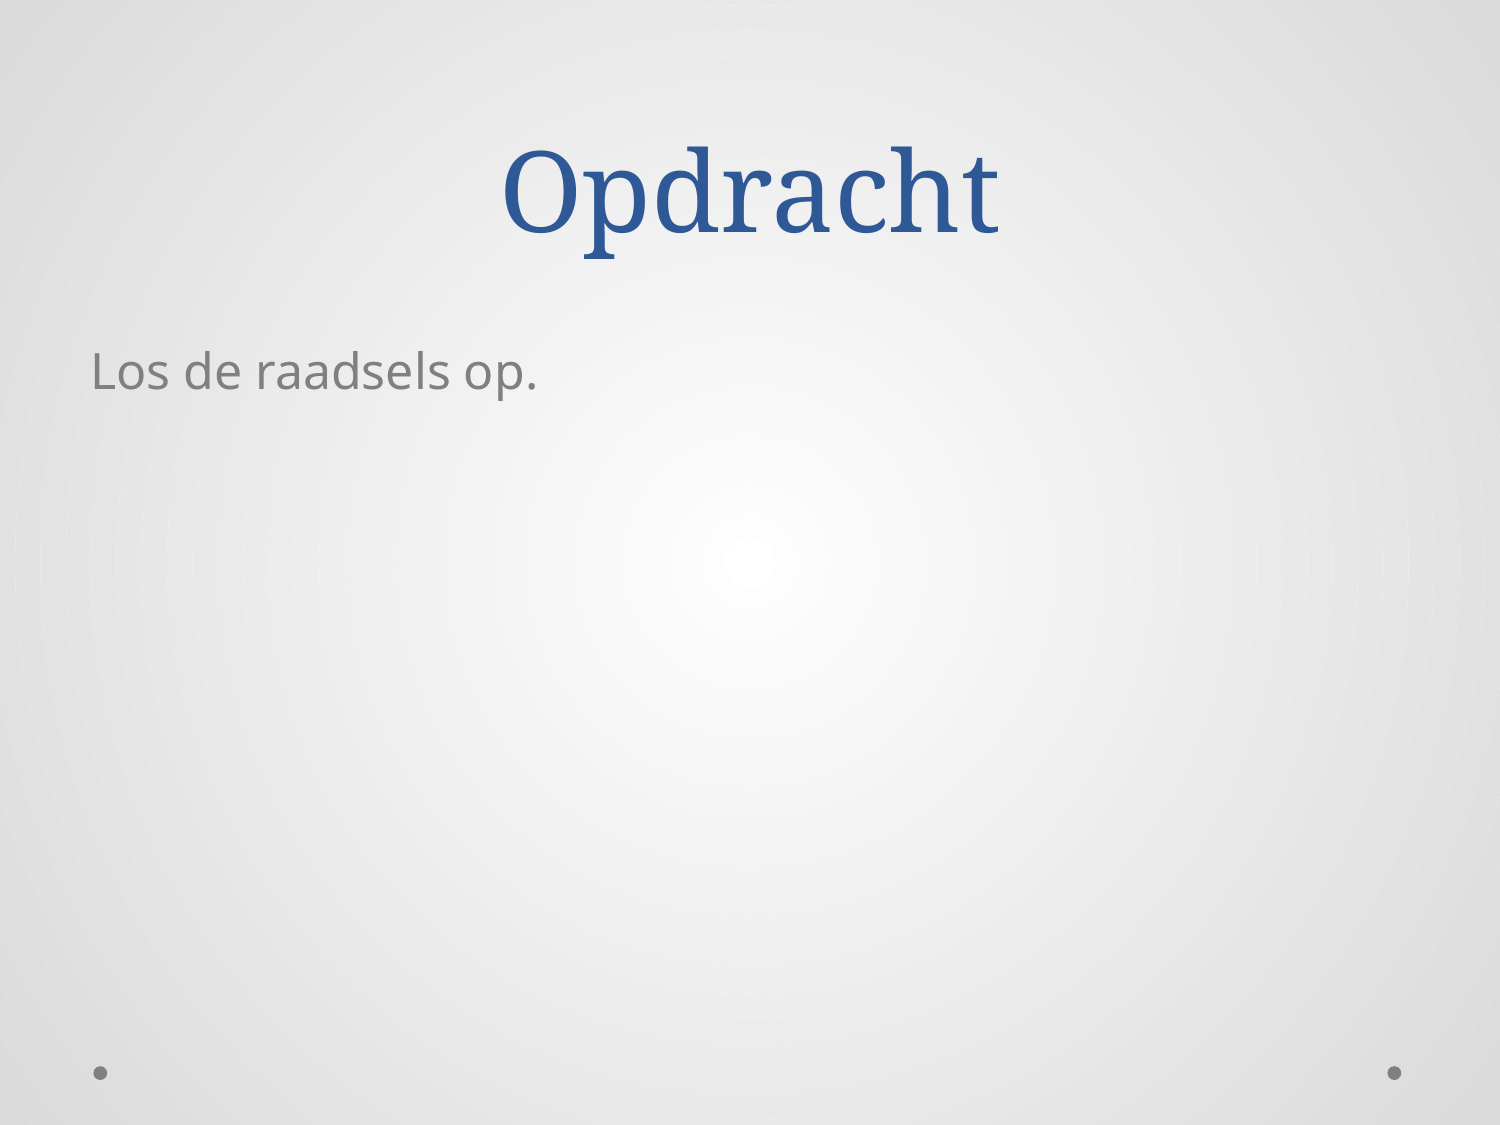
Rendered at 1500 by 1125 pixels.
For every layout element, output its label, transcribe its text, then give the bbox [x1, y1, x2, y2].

list Los de raadsels op. [75, 262, 1425, 1005]
title Opdracht [75, 0, 1425, 262]
